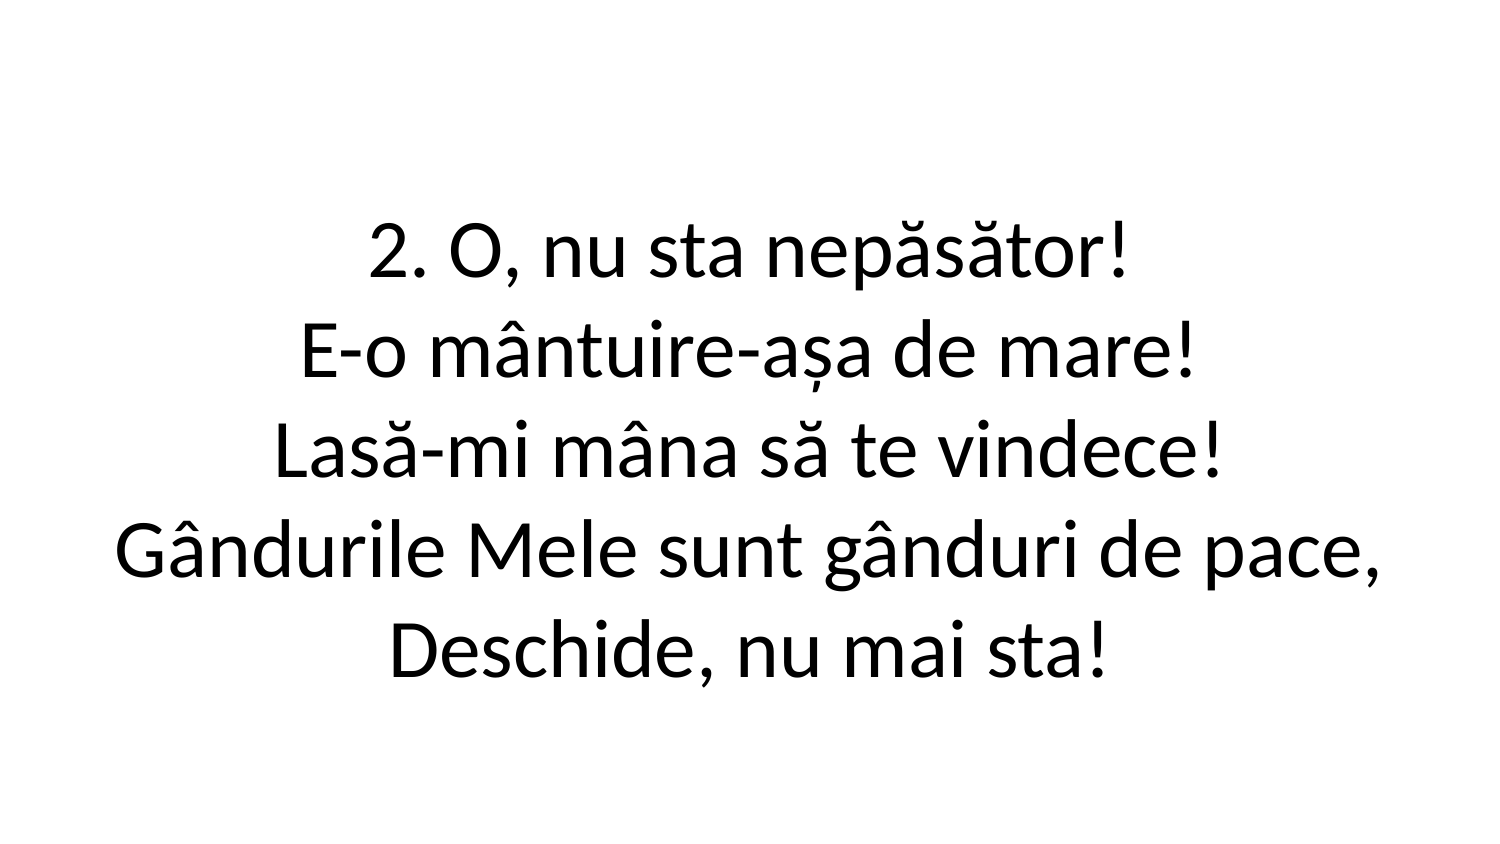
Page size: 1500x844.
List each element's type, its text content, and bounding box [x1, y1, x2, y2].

text_box 2. O, nu sta nepăsător! E-o mântuire-așa de mare! Lasă-mi mâna să te vindece! Gândurile Mele sunt gânduri de pace, Deschide, nu mai sta! [100, 142, 1400, 702]
